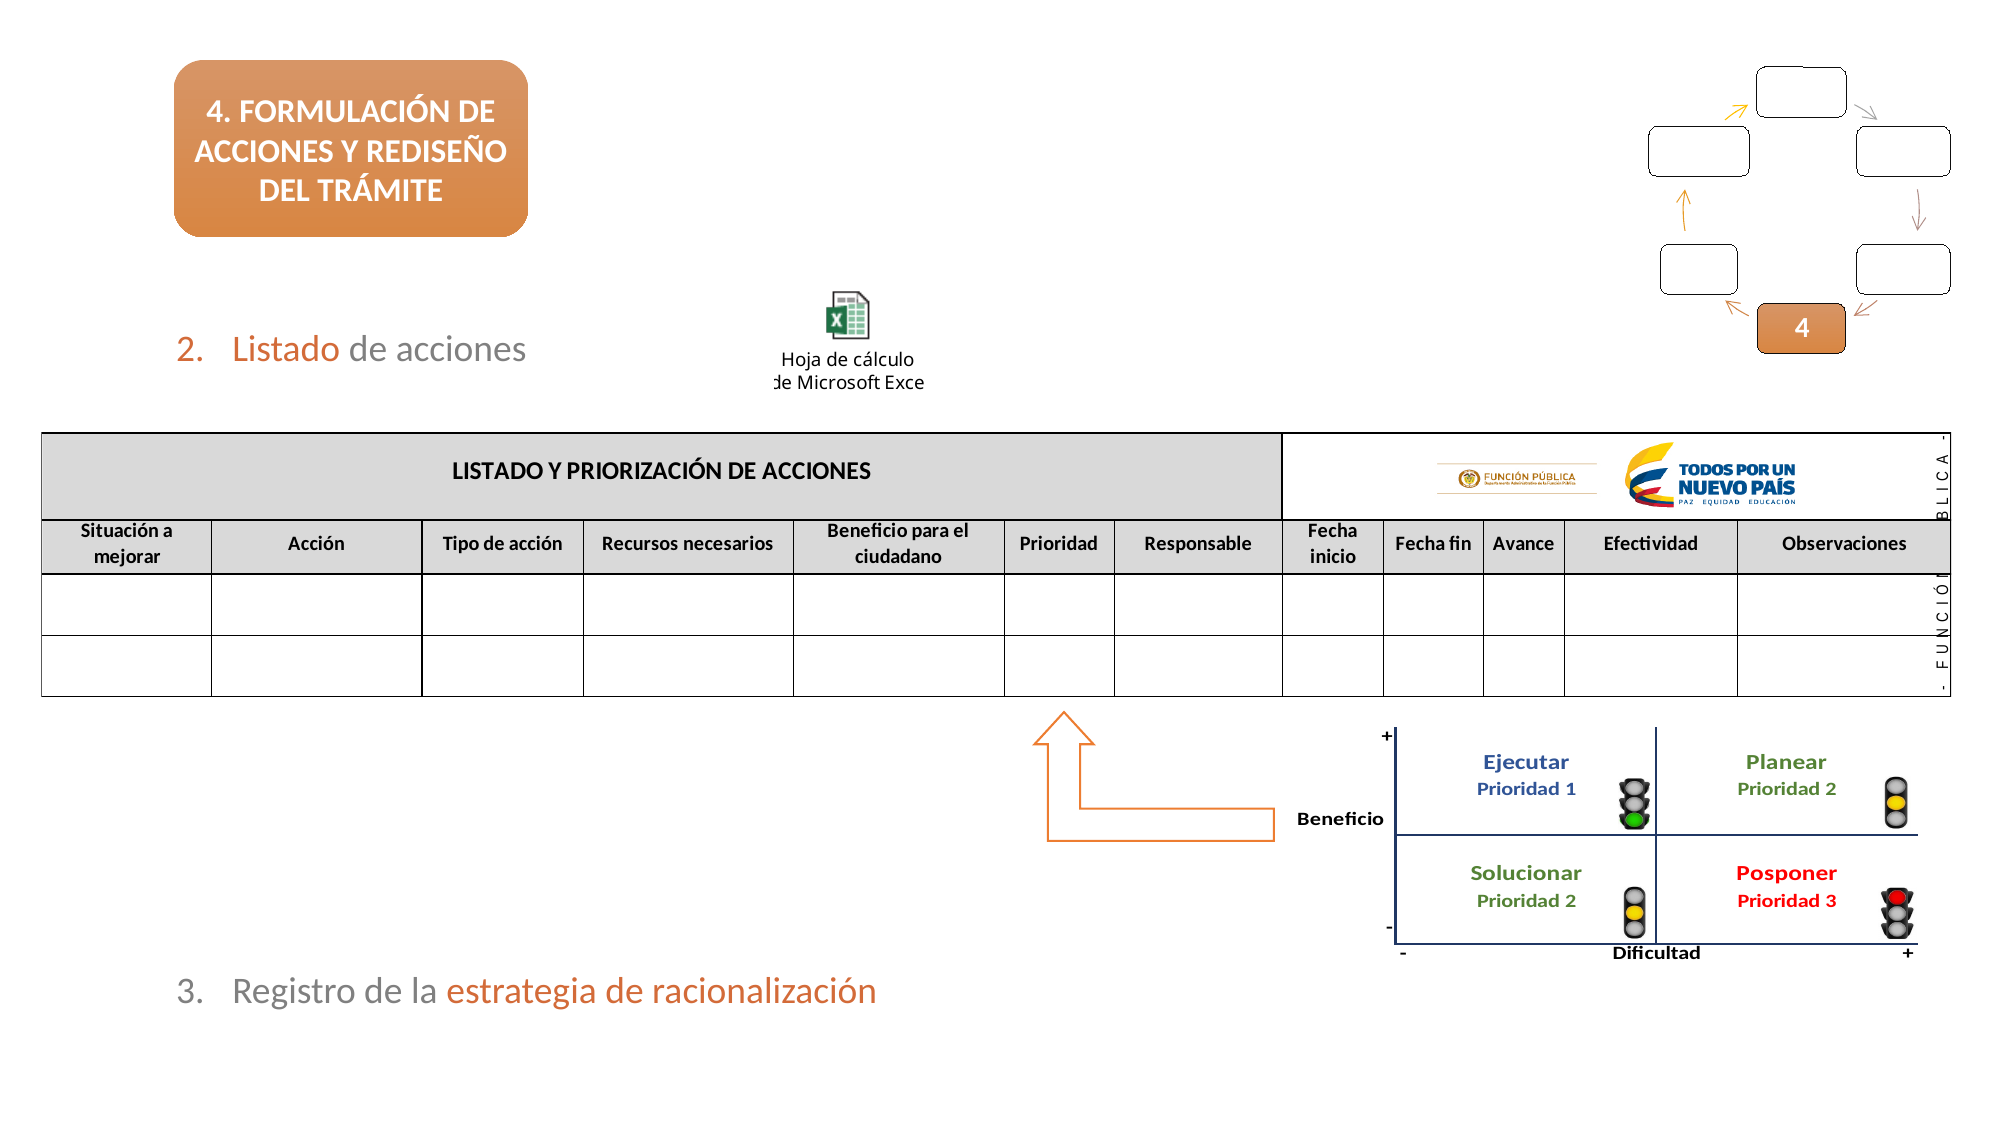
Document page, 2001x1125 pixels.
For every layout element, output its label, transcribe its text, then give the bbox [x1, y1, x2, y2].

text_box Registro de la estrategia de racionalización [161, 958, 997, 1019]
picture [41, 432, 1953, 698]
picture [1291, 724, 1934, 974]
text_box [1518, 66, 2000, 354]
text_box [173, 59, 529, 238]
text_box [1032, 710, 1275, 842]
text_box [774, 290, 925, 417]
text_box Listado de acciones [161, 316, 997, 432]
